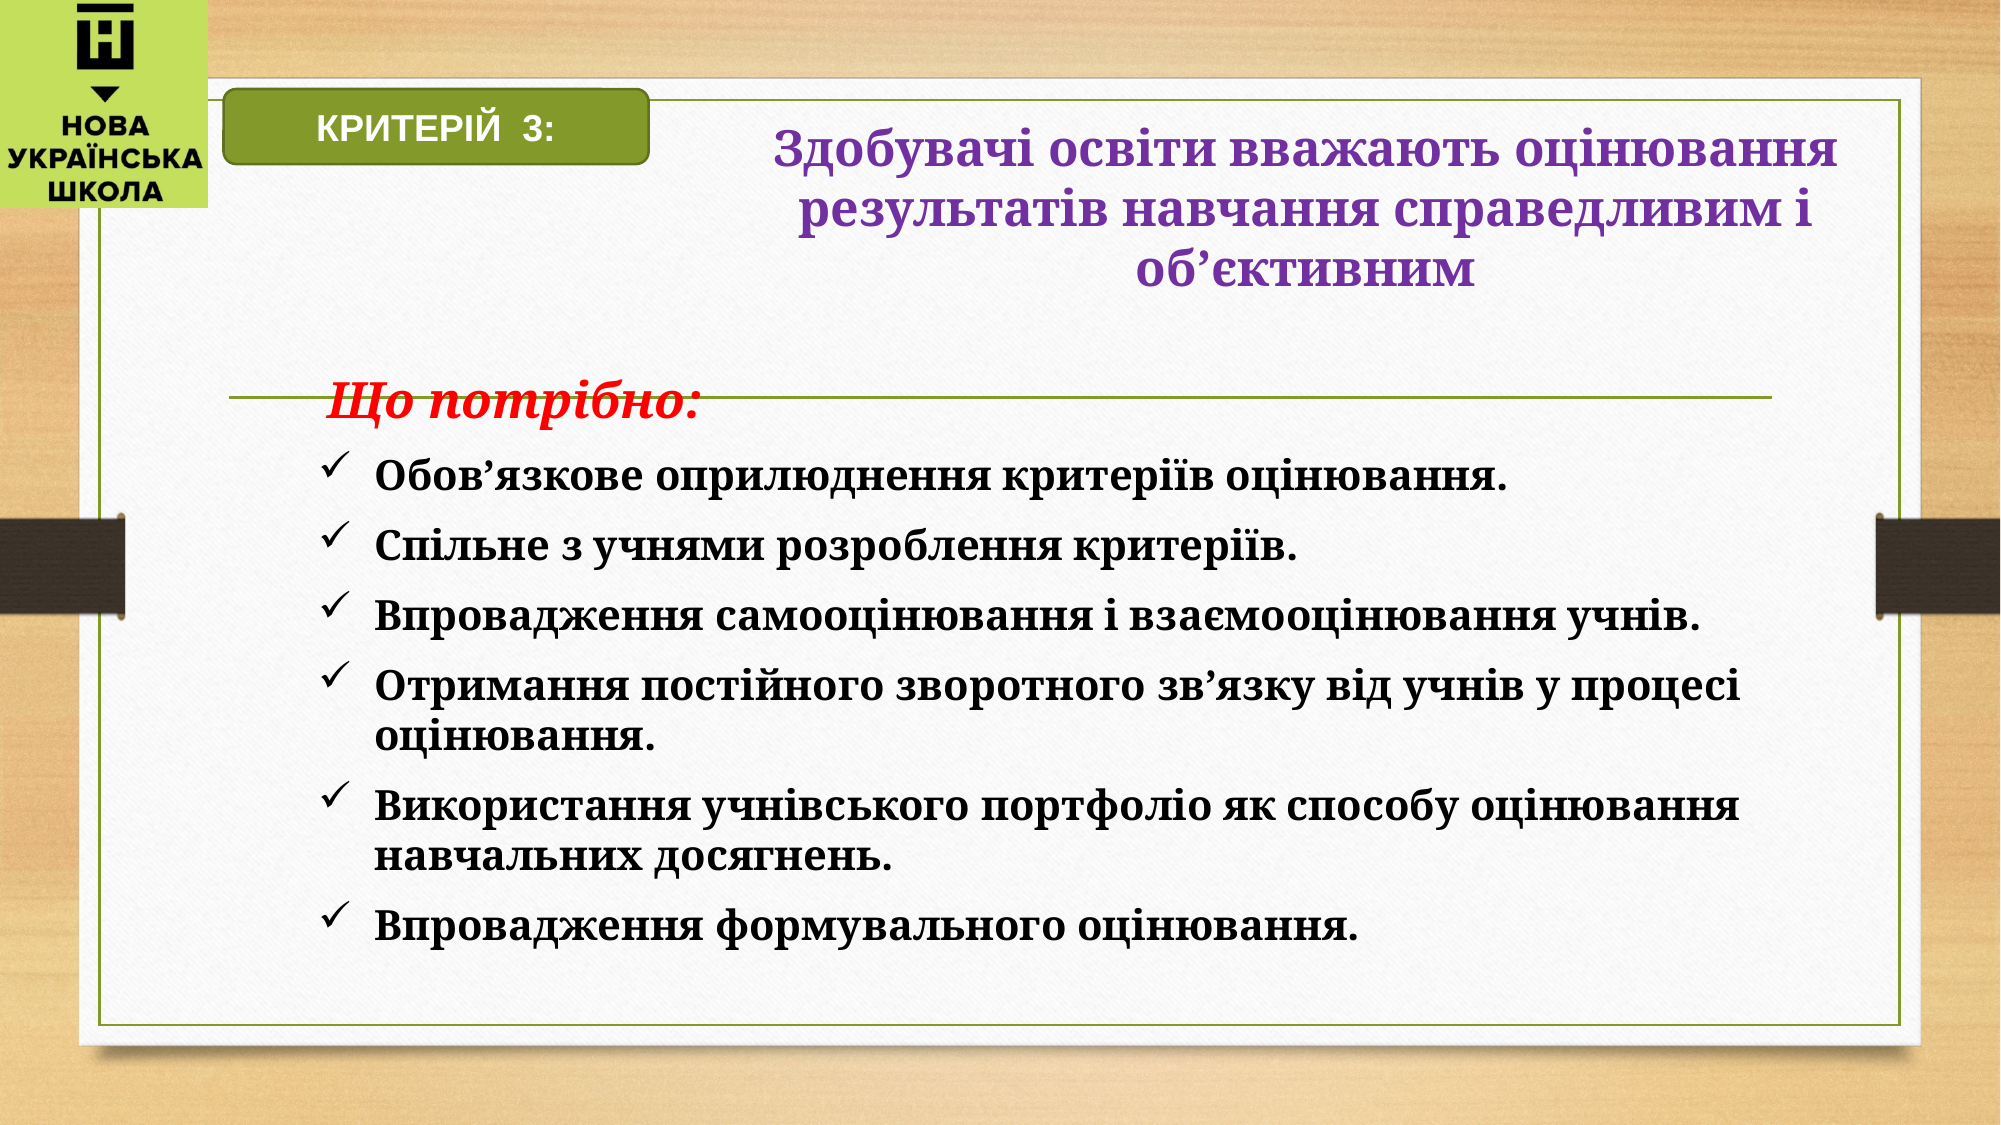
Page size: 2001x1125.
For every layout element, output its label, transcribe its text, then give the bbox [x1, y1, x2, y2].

text_box Здобувачі освіти вважають оцінювання результатів навчання справедливим і об’єктивним [747, 109, 1864, 304]
text_box КРИТЕРІЙ 3: [222, 87, 650, 166]
picture [0, 0, 2001, 1125]
text_box Що потрібно: Обов’язкове оприлюднення критеріїв оцінювання. Спільне з учнями розроблення критеріїв. Впровадження самооцінювання і взаємооцінювання учнів. Отримання постійного зворотного зв’язку від учнів у процесі оцінювання. Використання учнівського портфоліо як способу оцінювання навчальних досягнень. Впровадження формувального оцінювання. [303, 361, 1931, 1002]
